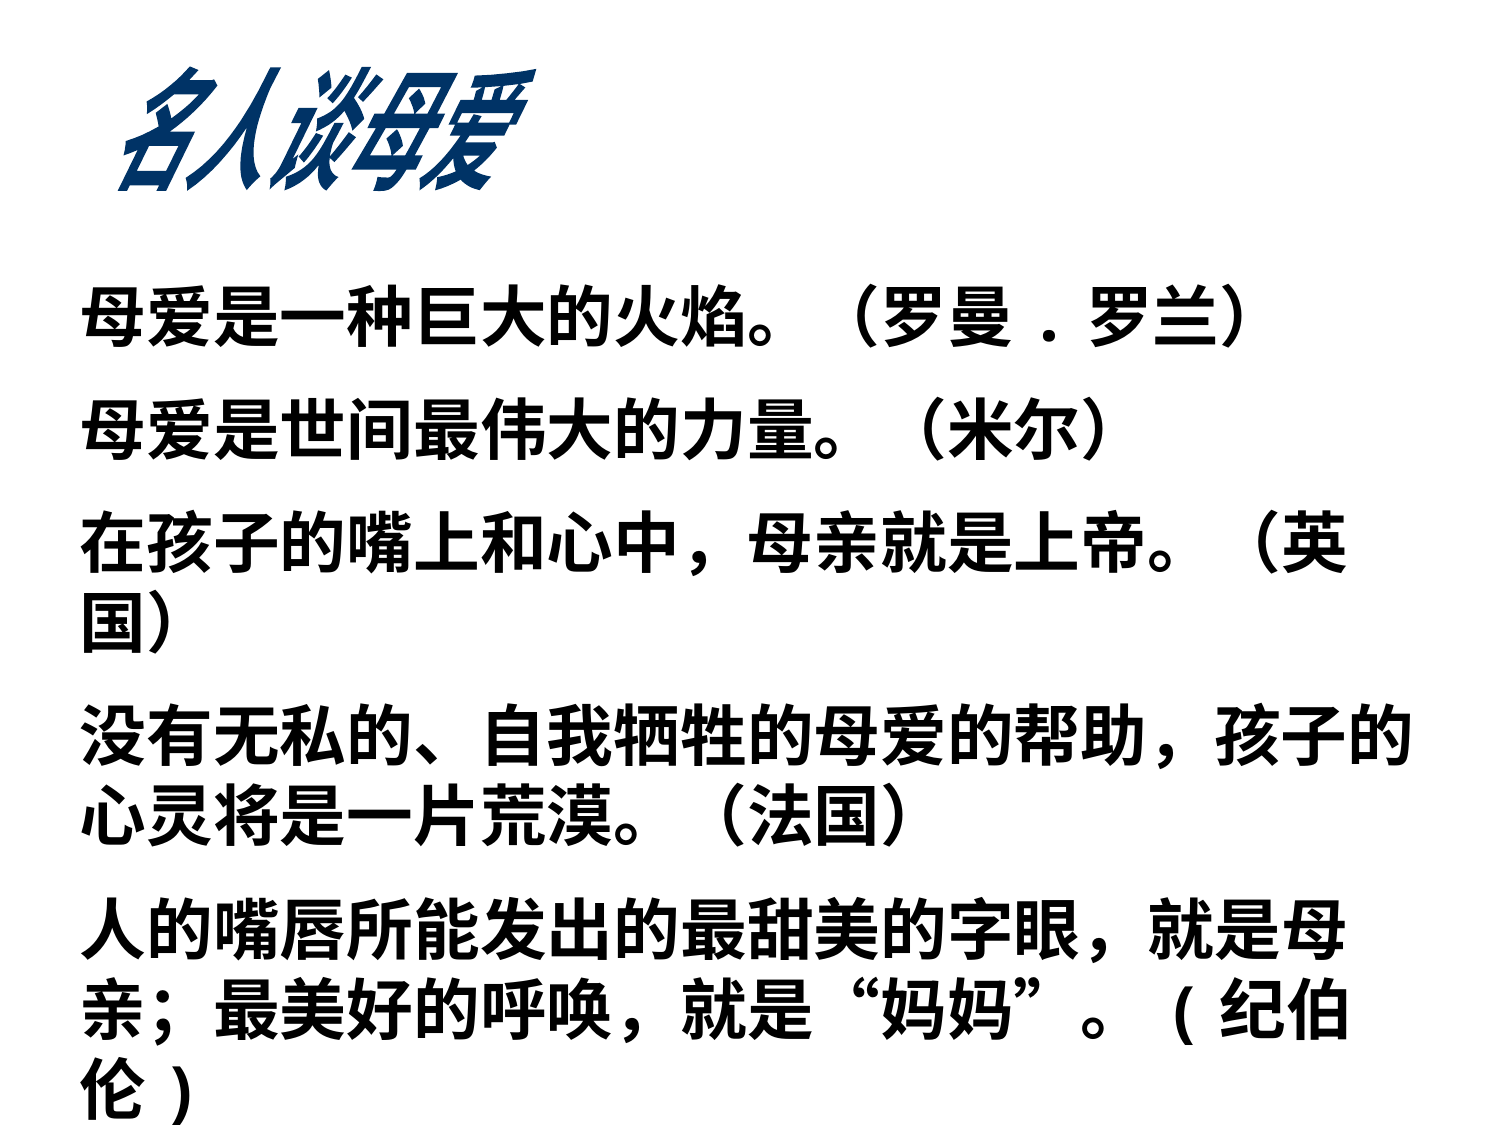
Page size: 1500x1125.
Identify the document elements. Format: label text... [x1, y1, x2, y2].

text_box 母爱是一种巨大的火焰。（罗曼.罗兰） 母爱是世间最伟大的力量。（米尔） 在孩子的嘴上和心中，母亲就是上帝。（英国） 没有无私的、自我牺牲的母爱的帮助，孩子的心灵将是一片荒漠。（法国） 人的嘴唇所能发出的最甜美的字眼，就是母亲；最美好的呼唤，就是“妈妈”。(纪伯伦) [64, 267, 1453, 1125]
